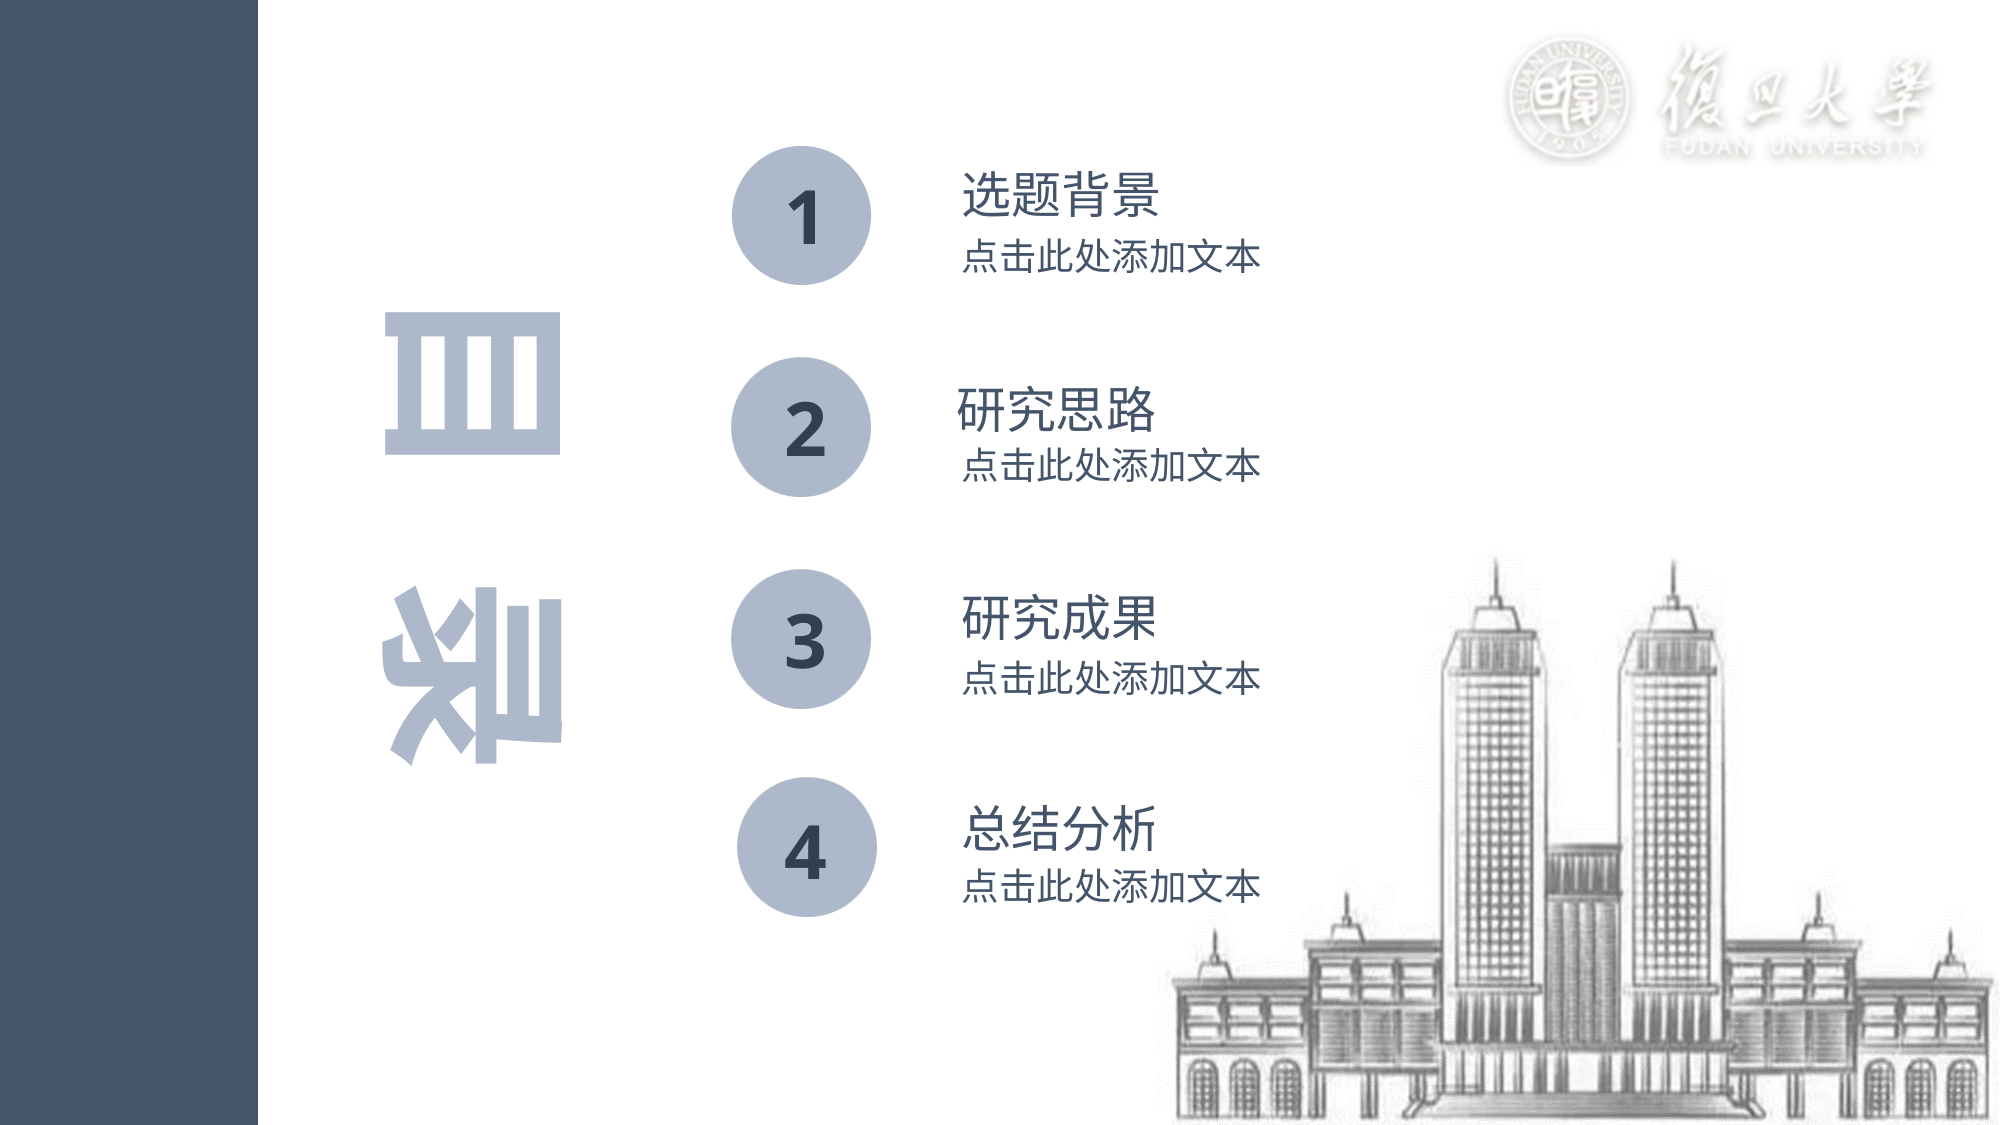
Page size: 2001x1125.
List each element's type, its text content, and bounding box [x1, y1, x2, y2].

picture [737, 777, 877, 917]
text_box 目 录 [336, 270, 609, 936]
text_box 1 [769, 162, 834, 268]
text_box 研究成果 [946, 578, 1154, 647]
text_box 点击此处添加文本 [946, 225, 1777, 285]
text_box 点击此处添加文本 [946, 435, 1777, 495]
text_box 研究思路 [941, 370, 1717, 446]
text_box 总结分析 [946, 790, 1154, 855]
text_box [730, 144, 873, 287]
picture [1477, 23, 1966, 190]
picture [1154, 500, 2000, 1125]
text_box 点击此处添加文本 [946, 855, 1154, 916]
picture [731, 357, 871, 497]
picture [731, 569, 871, 709]
picture [0, 0, 258, 1125]
text_box 选题背景 [946, 155, 1722, 225]
text_box 点击此处添加文本 [946, 647, 1154, 708]
